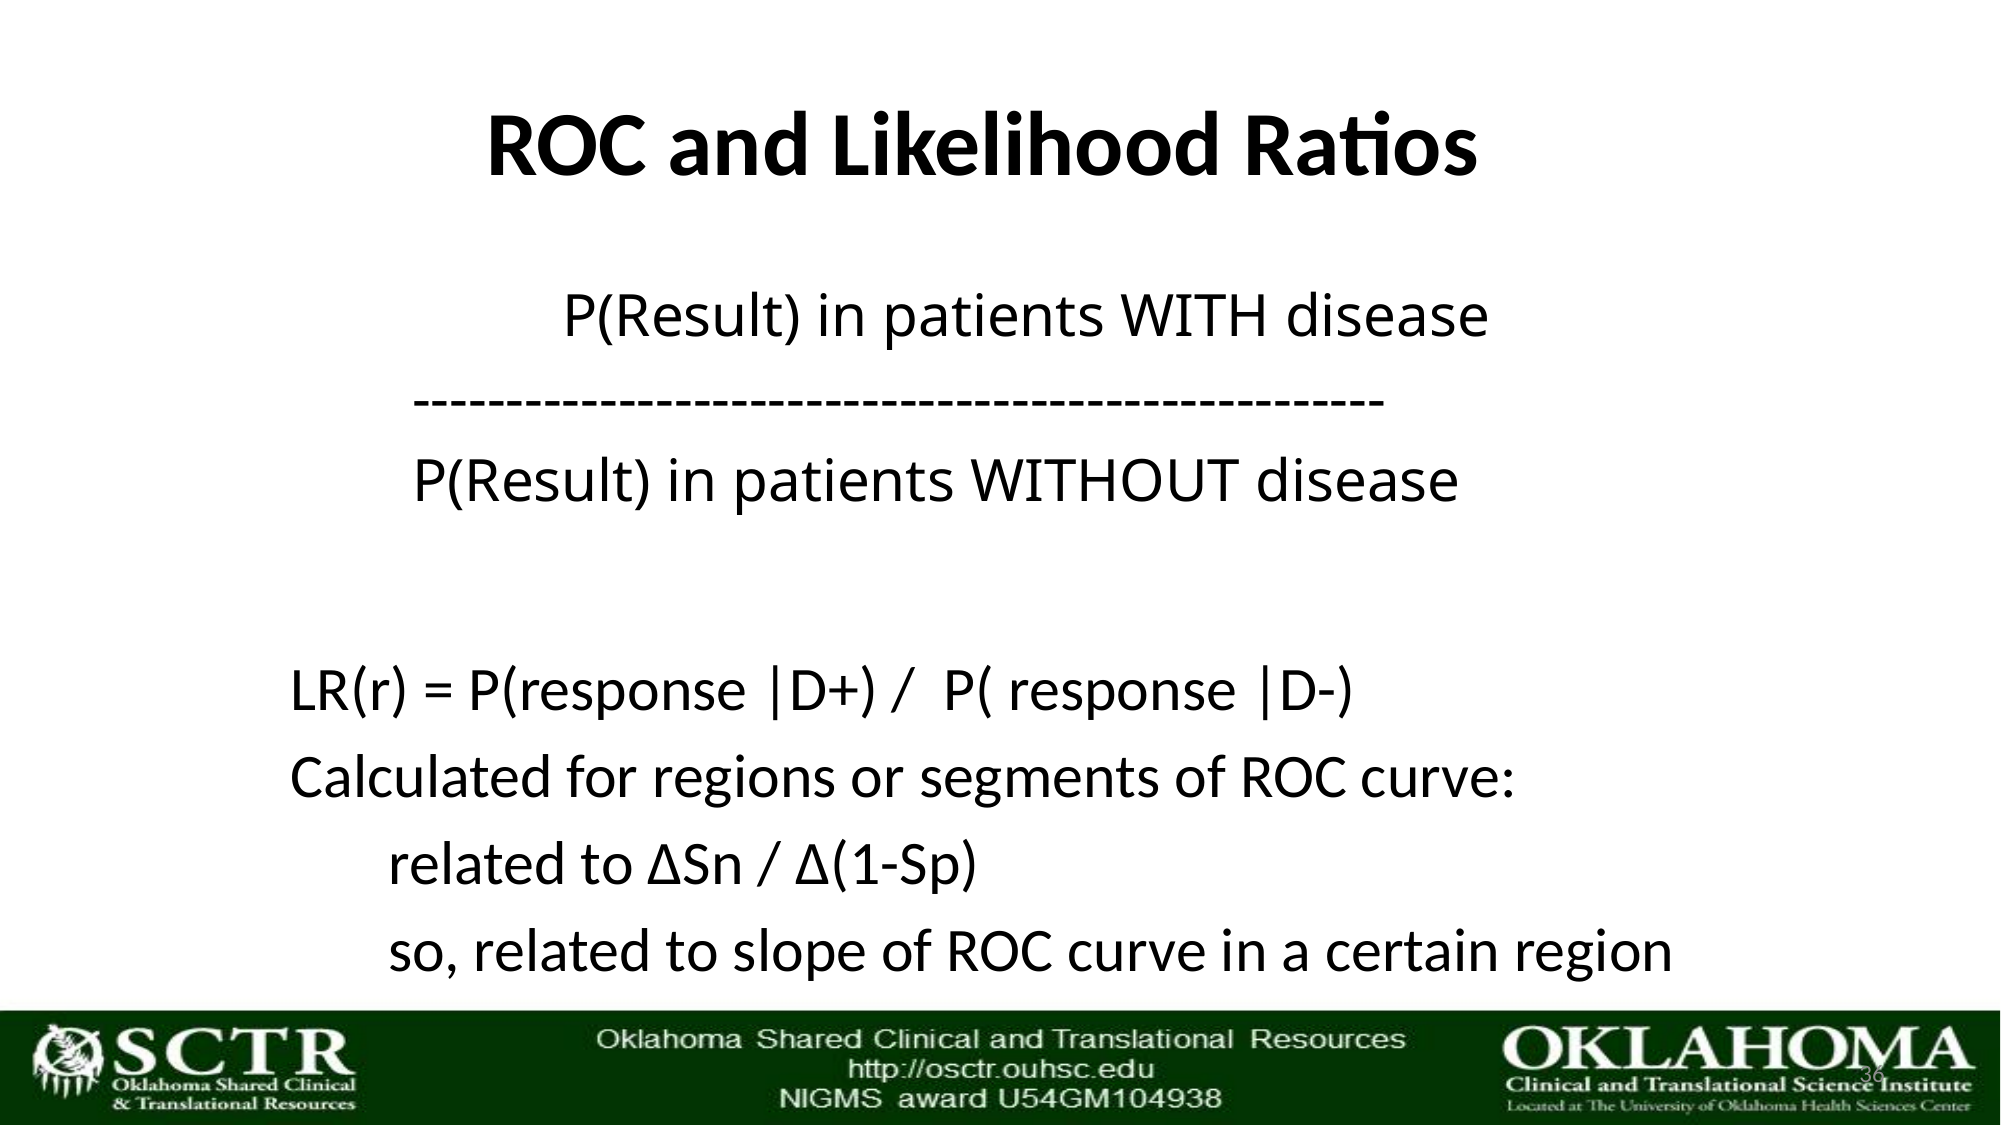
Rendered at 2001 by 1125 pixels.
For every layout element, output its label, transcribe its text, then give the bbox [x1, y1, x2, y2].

text_box P(Result) in patients WITH disease ---------------------------------------------------- P(Result) in patients WITHOUT disease [340, 262, 1691, 613]
picture [0, 0, 2001, 1125]
list LR(r) = P(response |D+) / P( response |D-) Calculated for regions or segments of ROC curve: related to ΔSn / Δ(1-Sp) so, related to slope of ROC curve in a certain region [275, 641, 1693, 1043]
title ROC and Likelihood Ratios [99, 45, 1900, 233]
slide_number 36 [1433, 1042, 1900, 1103]
